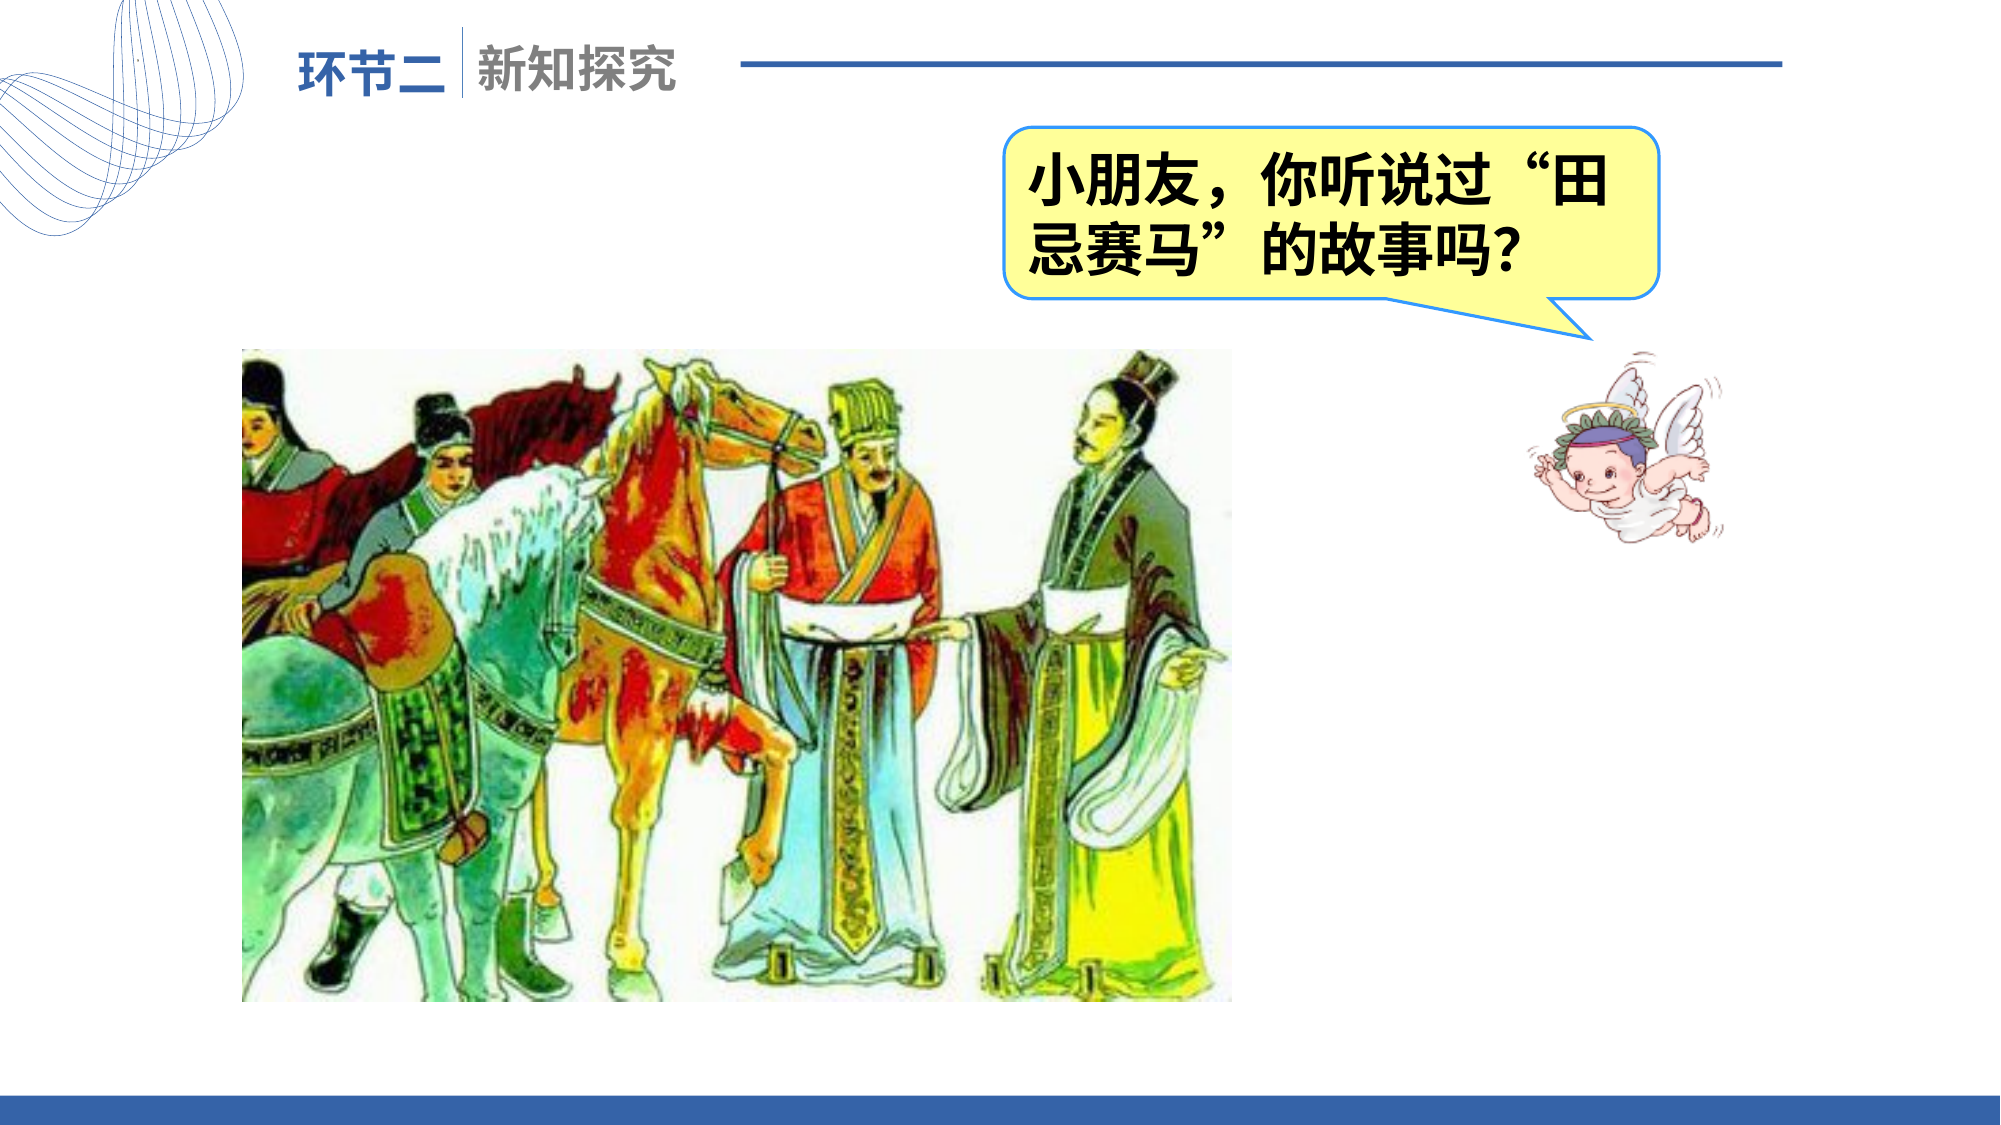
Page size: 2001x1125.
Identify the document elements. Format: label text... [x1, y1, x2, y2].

text_box 小朋友，你听说过“田忌赛马”的故事吗？ [1004, 127, 1660, 339]
picture [242, 348, 1232, 1002]
picture [1522, 349, 1738, 549]
